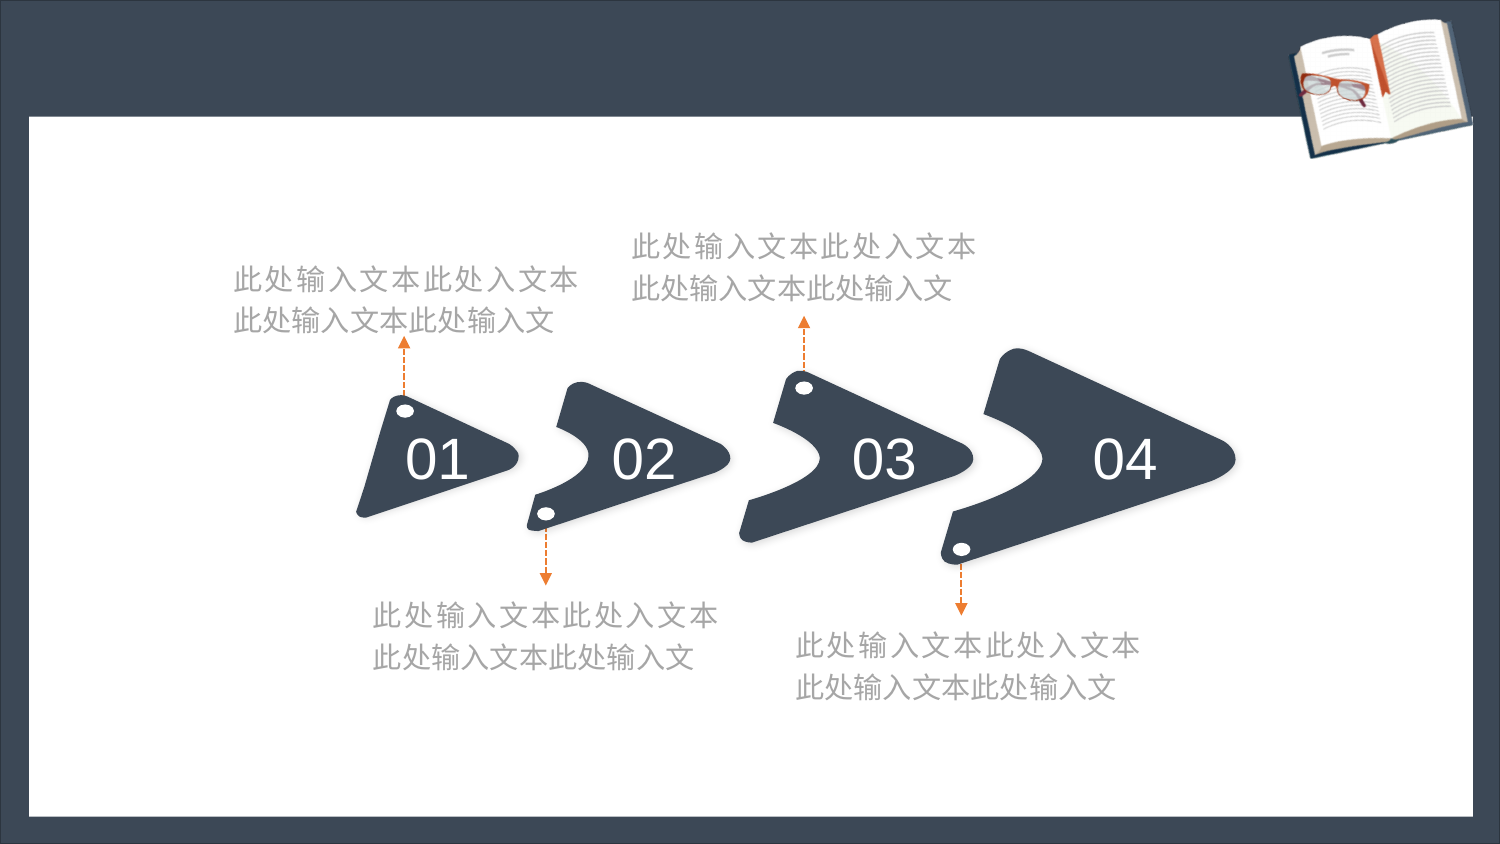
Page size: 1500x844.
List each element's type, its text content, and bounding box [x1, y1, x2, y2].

text_box 此处输入文本此处入文本此处输入文本此处输入文 [780, 595, 1156, 729]
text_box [356, 394, 519, 518]
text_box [739, 369, 940, 543]
text_box 此处输入文本此处入文本此处输入文本此处输入文 [358, 579, 734, 685]
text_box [940, 347, 1236, 565]
text_box 此处输入文本此处入文本此处输入文本此处输入文 [616, 217, 992, 309]
picture [1259, 0, 1500, 204]
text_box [525, 380, 731, 531]
text_box 此处输入文本此处入文本此处输入文本此处输入文 [218, 250, 594, 342]
